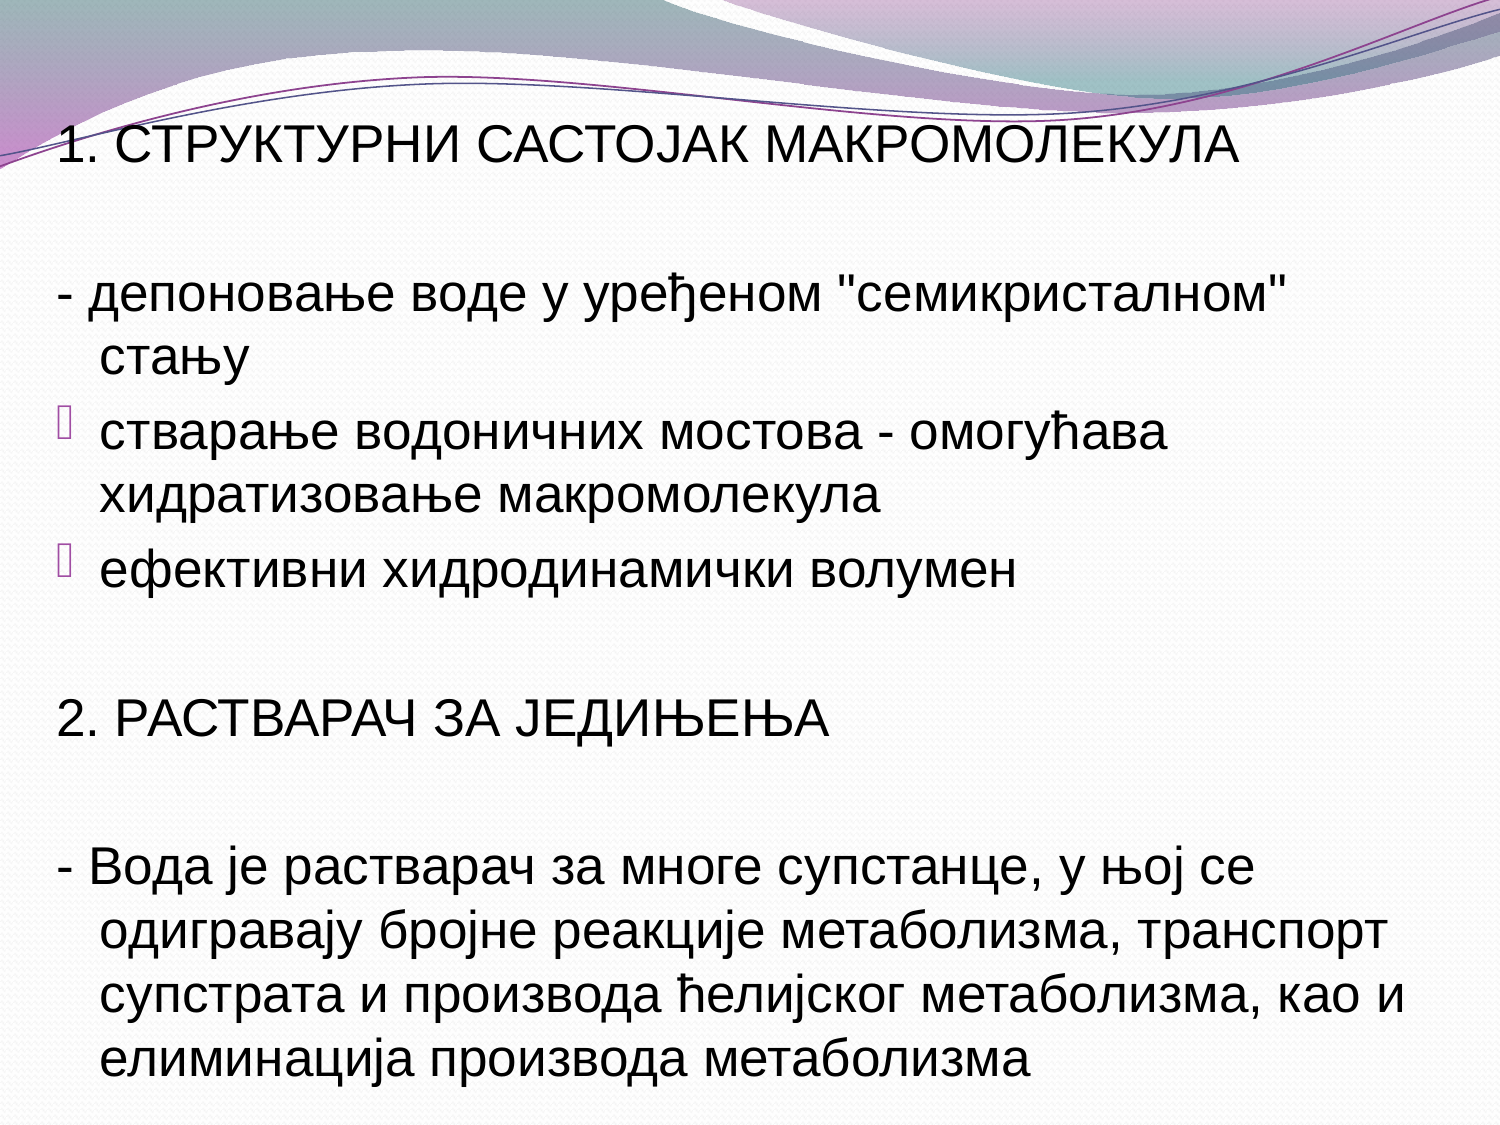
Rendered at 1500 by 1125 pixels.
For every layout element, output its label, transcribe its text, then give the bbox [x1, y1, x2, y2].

list 1. СТРУКТУРНИ САСТОЈАК МАКРОМОЛЕКУЛА - депонoвање воде у уређеном "семикристалном" стању стварање водоничних мостова - омогућава хидратизовање макромолекула ефективни хидродинамички волумен 2. РАСТВАРАЧ ЗА ЈЕДИЊЕЊА - Вода је растварач за многе супстанце, у њој се одигравају бројне реакције метаболизма, транспорт супстрата и производа ћелијског метаболизма, као и елиминација производа метаболизма [41, 101, 1459, 1094]
